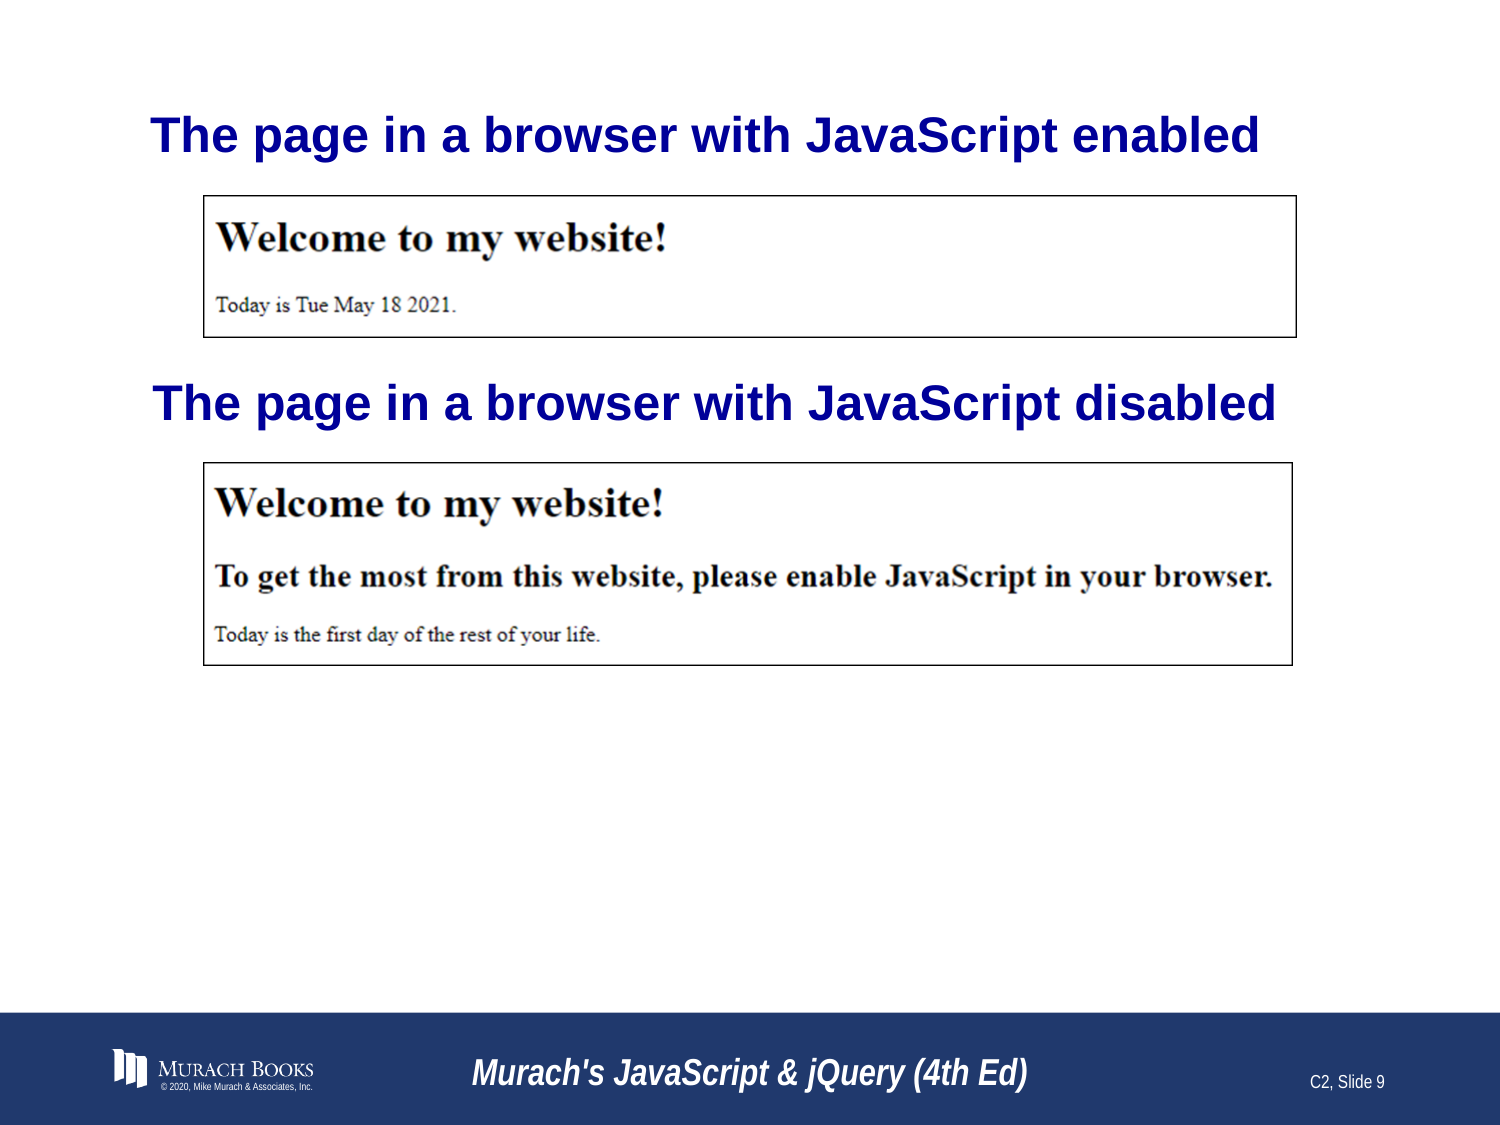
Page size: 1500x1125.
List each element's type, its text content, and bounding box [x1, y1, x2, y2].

slide_number Murach's JavaScript & jQuery (4th Ed) [463, 1025, 1050, 1100]
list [203, 195, 1297, 338]
footer © 2020, Mike Murach & Associates, Inc. [12, 1025, 463, 1100]
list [203, 462, 1293, 666]
list The page in a browser with JavaScript disabled [137, 362, 1350, 438]
slide_number C2, Slide 9 [1087, 1025, 1400, 1100]
title The page in a browser with JavaScript enabled [150, 102, 1350, 164]
